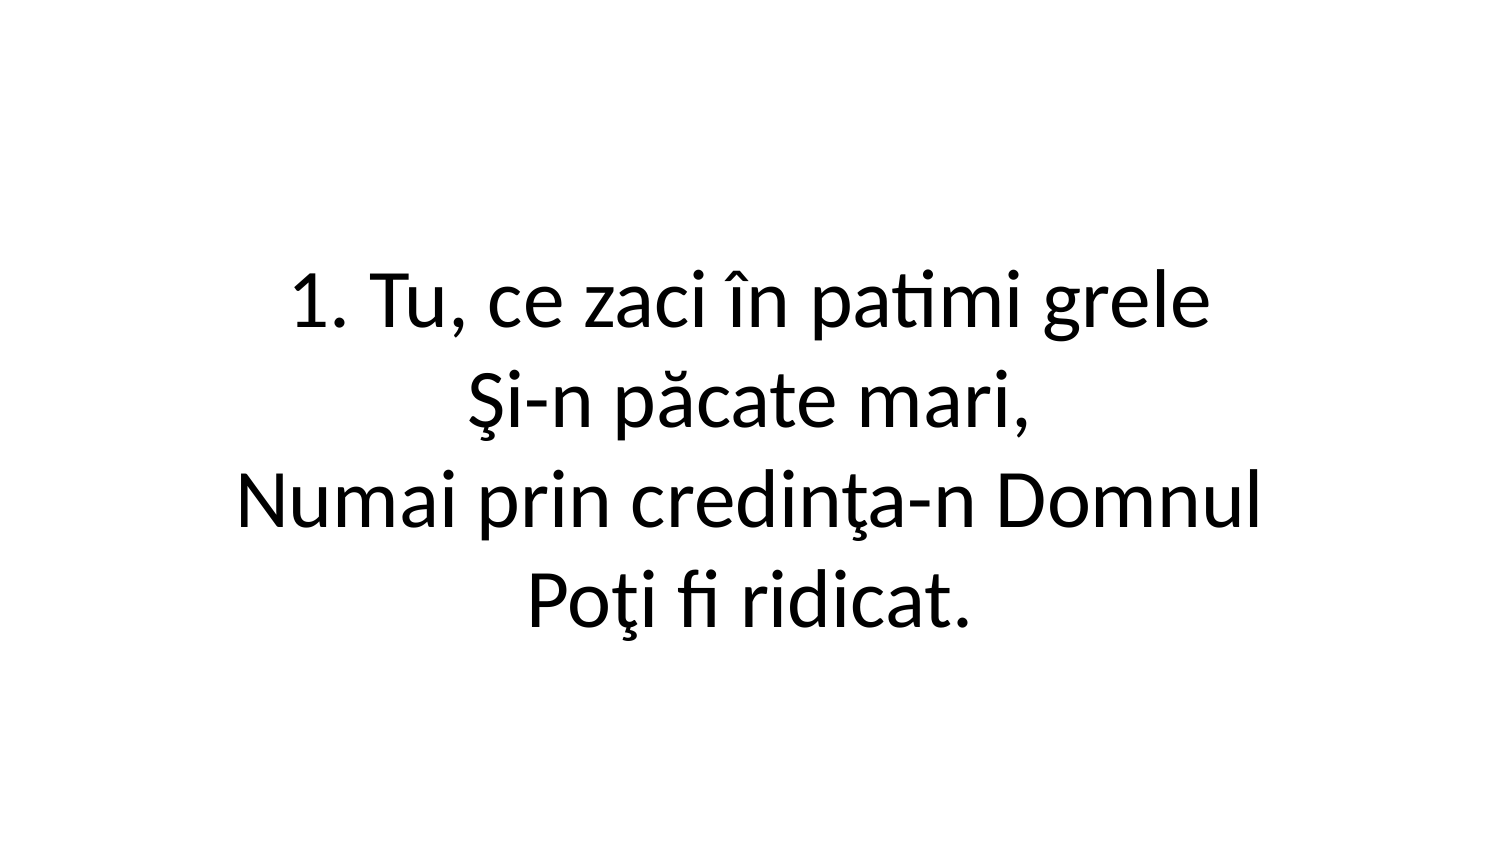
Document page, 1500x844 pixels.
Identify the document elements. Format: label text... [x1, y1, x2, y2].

text_box 1. Tu, ce zaci în patimi grele Şi-n păcate mari, Numai prin credinţa-n Domnul Poţi fi ridicat. [220, 192, 1280, 652]
